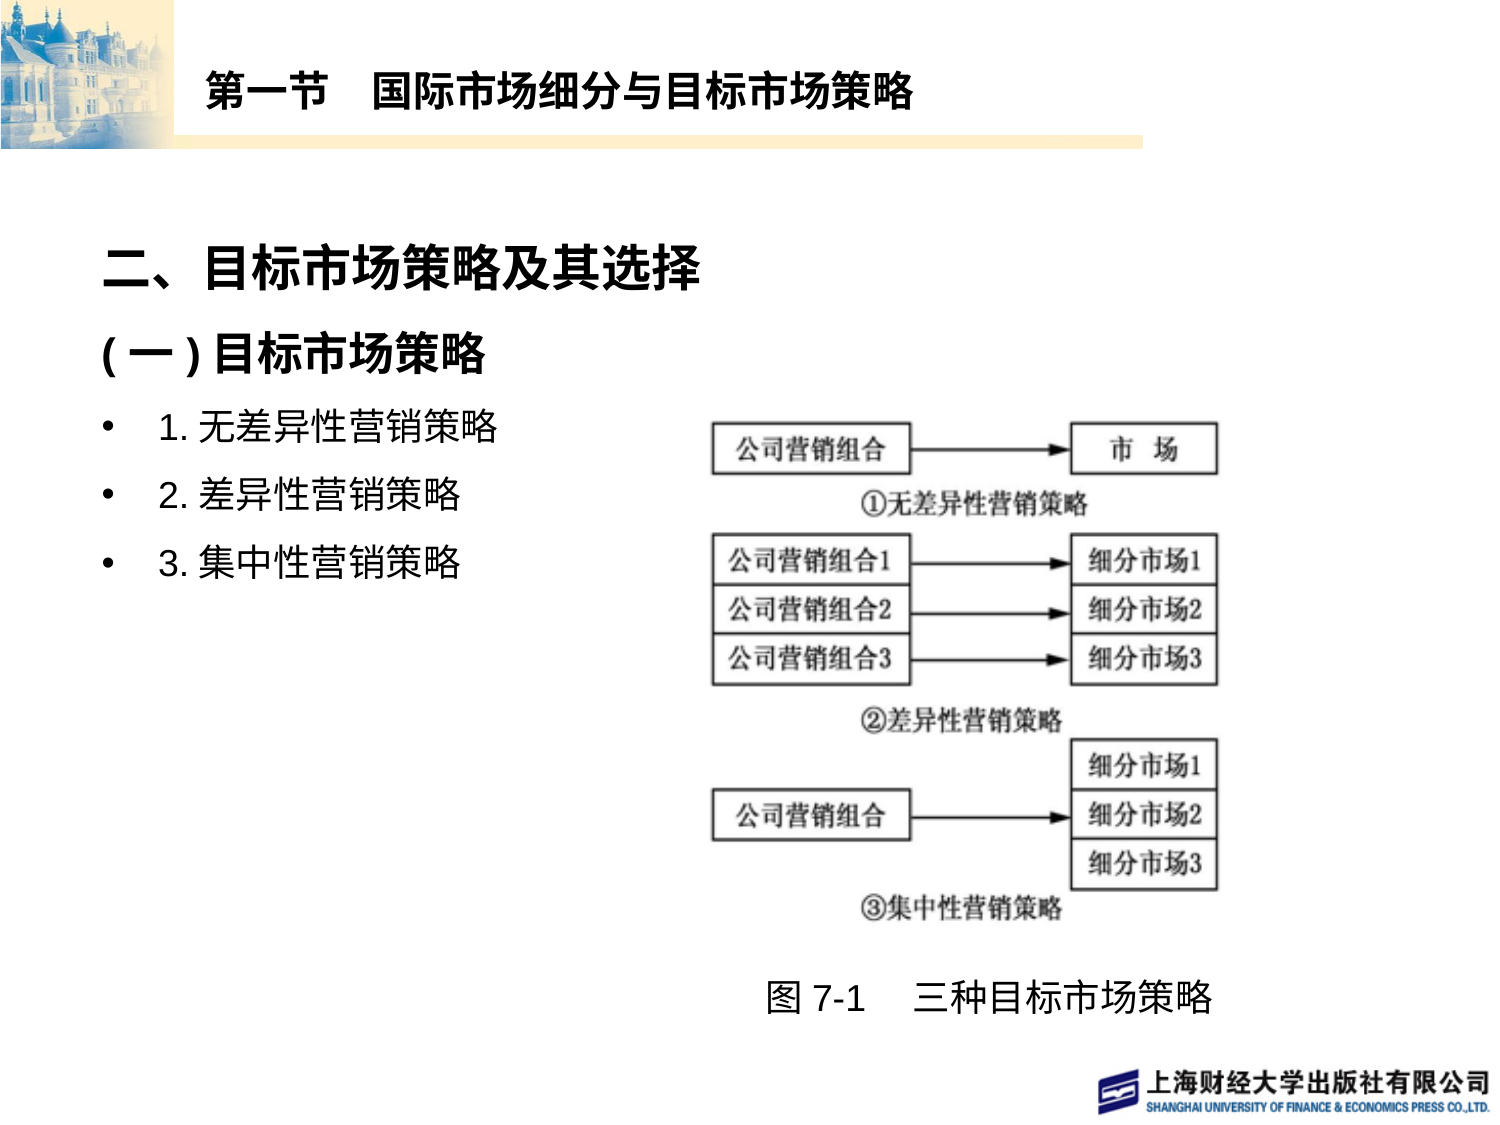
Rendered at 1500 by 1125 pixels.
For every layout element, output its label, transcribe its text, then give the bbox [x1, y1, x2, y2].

picture [639, 385, 1291, 967]
picture [0, 0, 1143, 149]
picture [1097, 1065, 1494, 1120]
text_box 图7-1 三种目标市场策略 [572, 966, 1406, 1027]
list 二、目标市场策略及其选择 (一)目标市场策略 1.无差异性营销策略 2.差异性营销策略 3.集中性营销策略 [86, 207, 1425, 1071]
title 第一节 国际市场细分与目标市场策略 [189, 36, 1262, 143]
